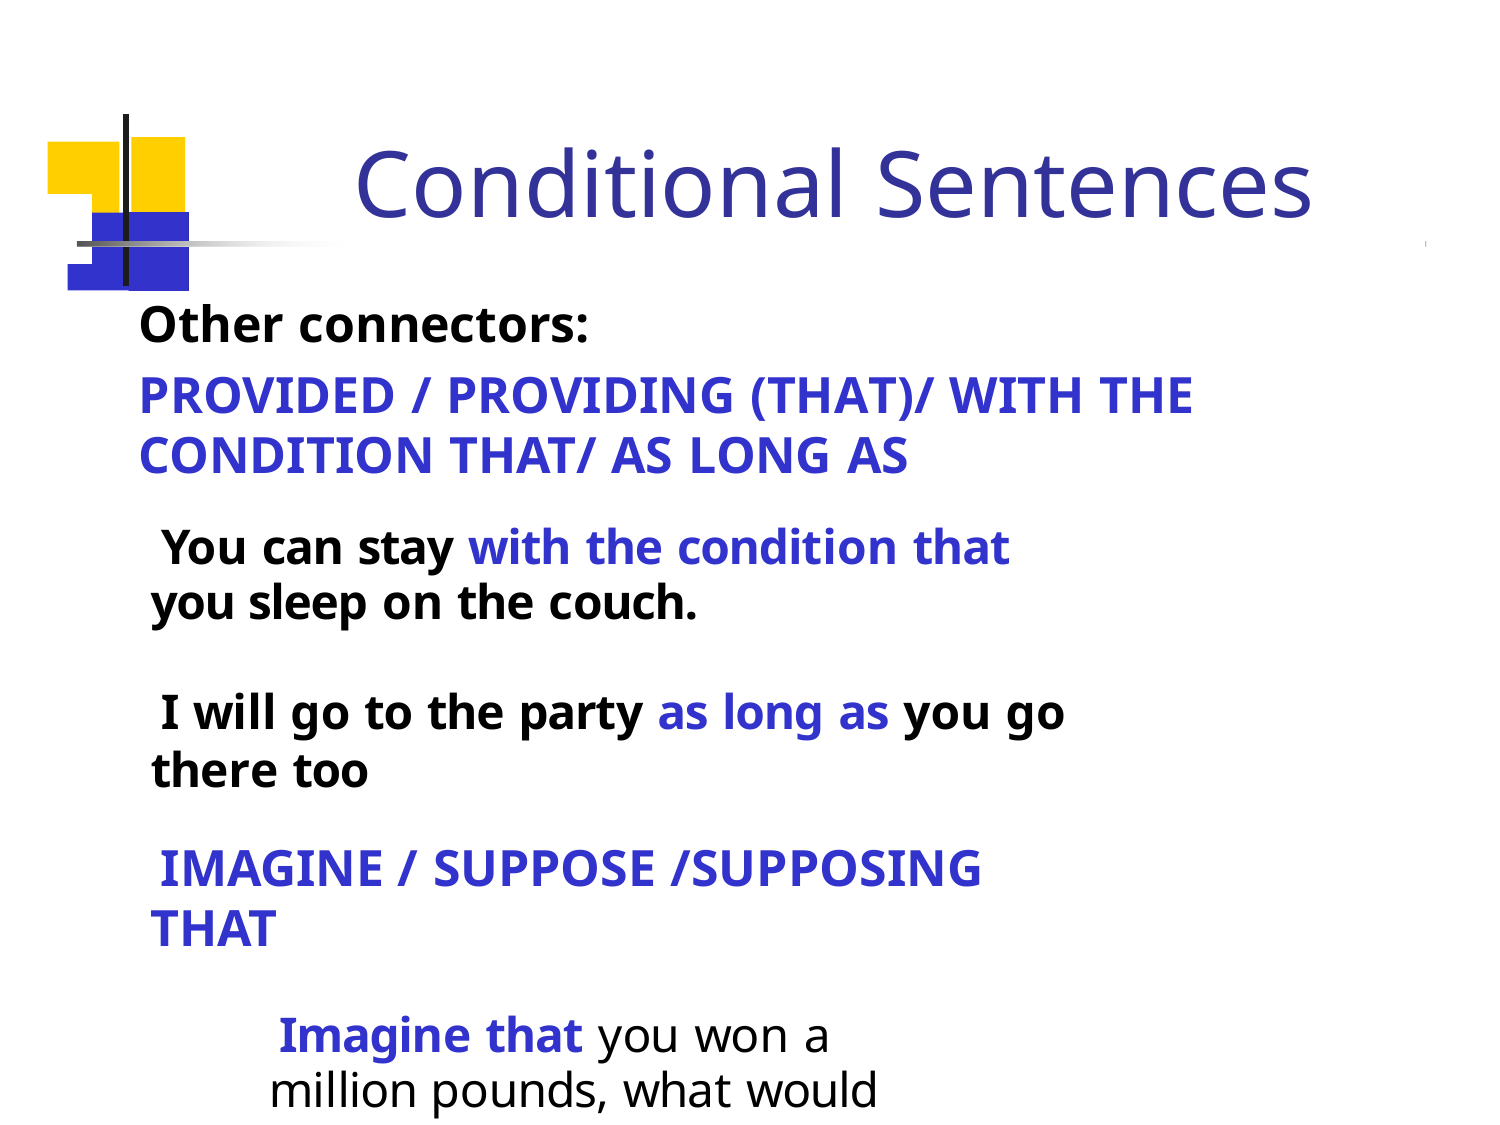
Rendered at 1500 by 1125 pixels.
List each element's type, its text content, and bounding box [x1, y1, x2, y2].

picture [0, 137, 172, 291]
picture [1328, 241, 1427, 247]
text_box Other connectors: PROVIDED / PROVIDING (THAT)/ WITH THE CONDITION THAT/ AS LONG AS You can stay with the condition that you sleep on the couch. I will go to the party as long as you go there too IMAGINE / SUPPOSE /SUPPOSING THAT Imagine that you won a million pounds, what would you do? [136, 292, 1271, 1125]
title Conditional Sentences [172, 125, 1328, 314]
